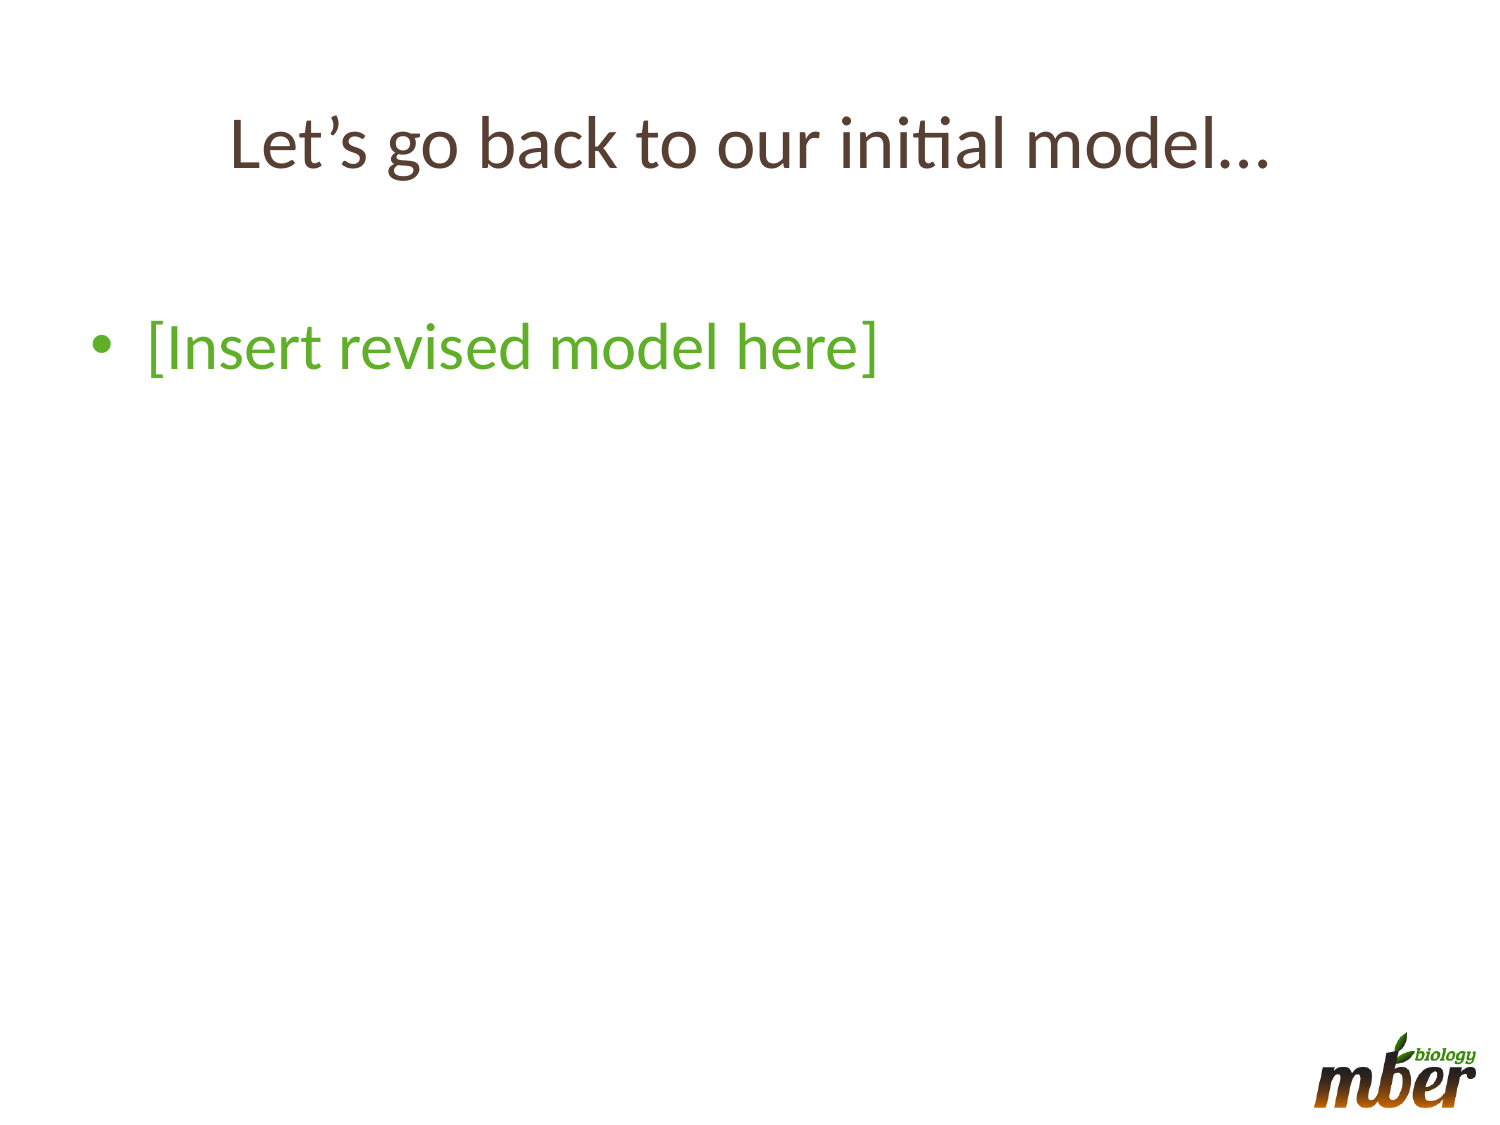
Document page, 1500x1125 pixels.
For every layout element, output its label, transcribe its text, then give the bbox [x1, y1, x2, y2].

title Let’s go back to our initial model… [75, 45, 1425, 233]
list [Insert revised model here] [75, 295, 1425, 1033]
picture [1314, 1032, 1476, 1109]
